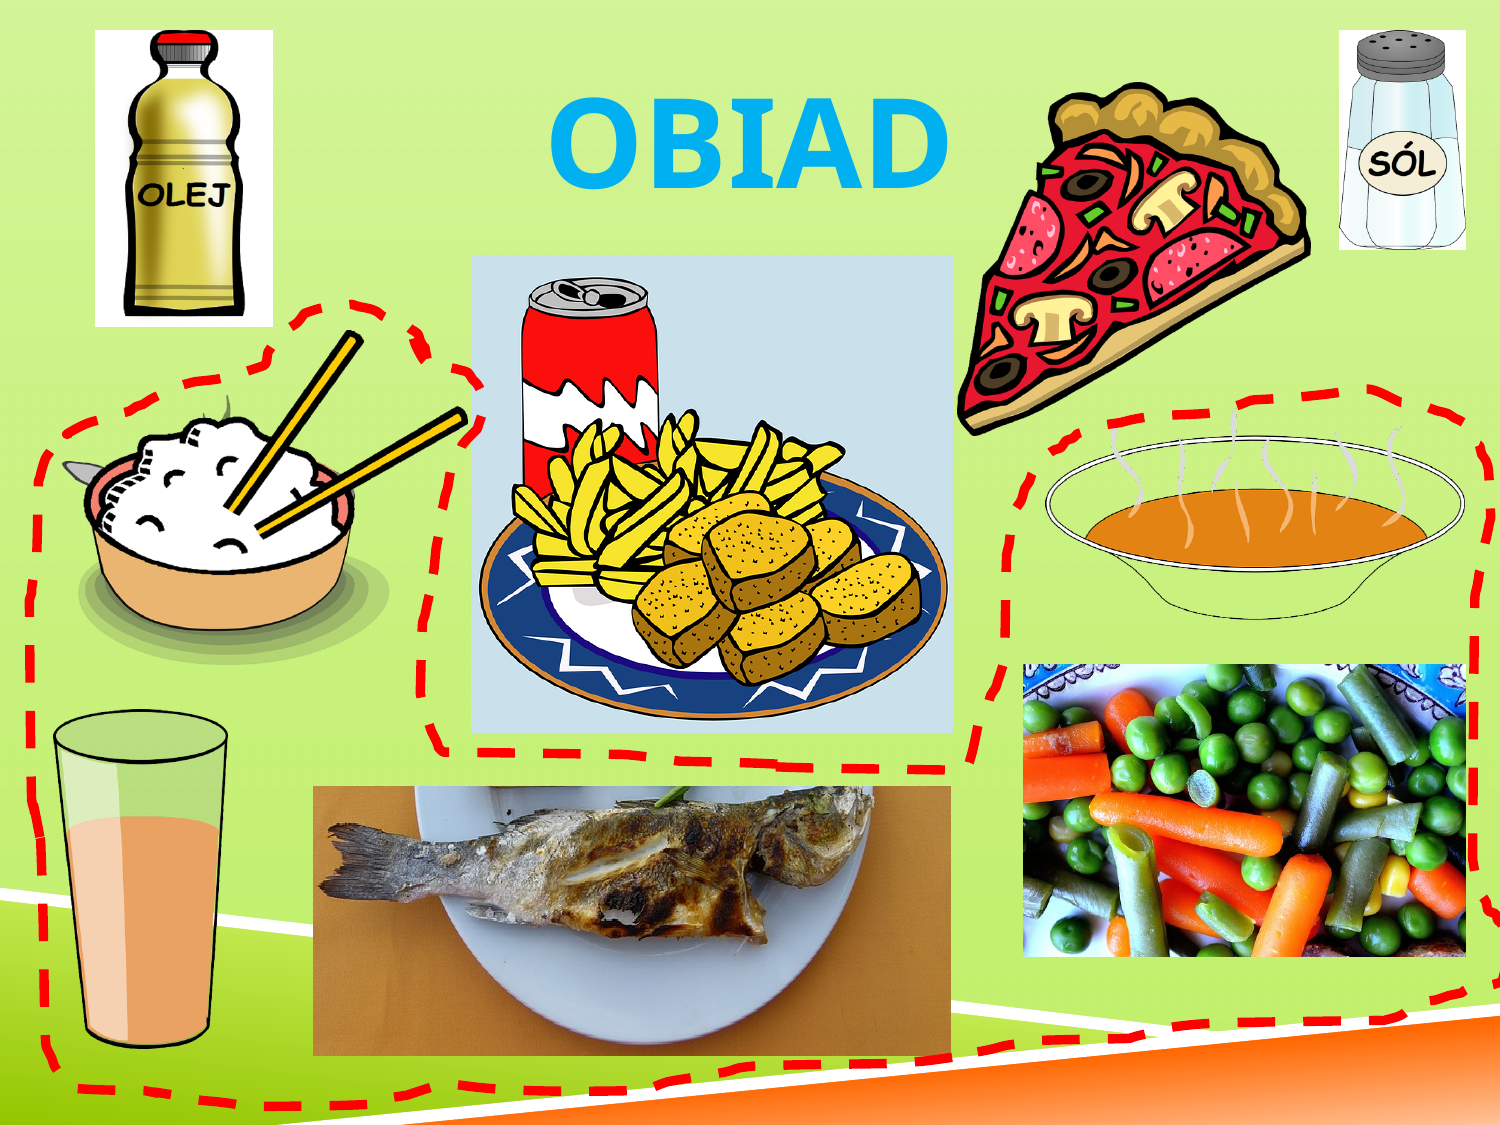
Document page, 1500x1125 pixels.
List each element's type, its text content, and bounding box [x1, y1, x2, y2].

text_box [1317, 387, 1404, 402]
picture [957, 82, 1466, 622]
picture [94, 30, 274, 328]
picture [313, 786, 952, 1056]
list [61, 330, 465, 665]
picture [1339, 30, 1466, 251]
text_box [286, 303, 415, 330]
text_box [28, 434, 1500, 1108]
picture [52, 709, 228, 1049]
picture [1023, 663, 1466, 957]
picture [471, 255, 954, 734]
title obiad [279, 45, 1333, 233]
